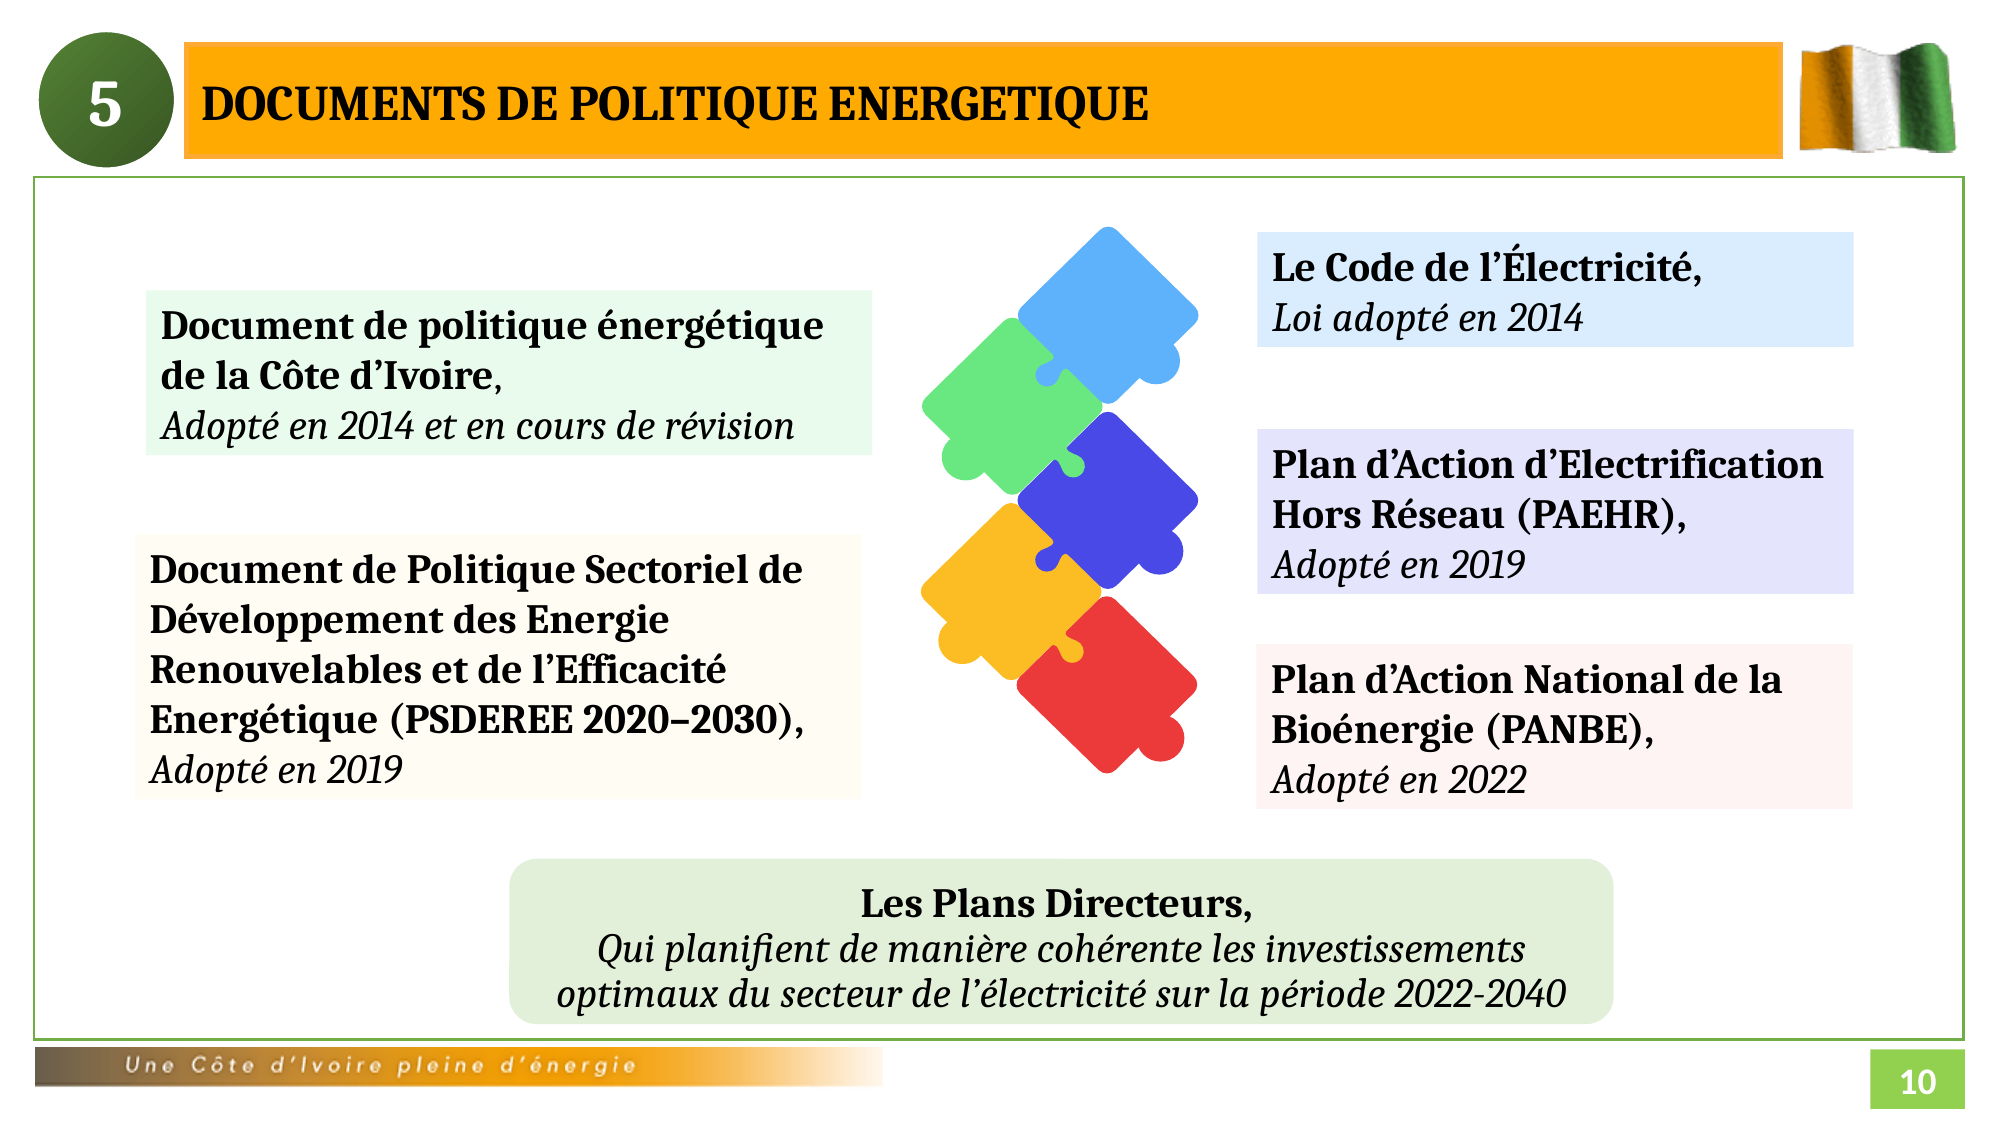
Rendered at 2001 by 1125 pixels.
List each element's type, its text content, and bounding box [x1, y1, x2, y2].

text_box Plan d’Action d’Electrification Hors Réseau (PAEHR), Adopté en 2019 [1257, 429, 1854, 594]
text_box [1016, 411, 1200, 589]
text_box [920, 317, 1104, 495]
text_box Le Code de l’Électricité, Loi adopté en 2014 [1257, 232, 1854, 347]
title DOCUMENTS DE POLITIQUE ENERGETIQUE [185, 43, 1782, 157]
list [33, 176, 1965, 1041]
text_box Document de Politique Sectoriel de Développement des Energie Renouvelables et de l’Efficacité Energétique (PSDEREE 2020–2030), Adopté en 2019 [134, 534, 862, 800]
text_box Document de politique énergétique de la Côte d’Ivoire, Adopté en 2014 et en cours de révision [146, 290, 873, 456]
picture [35, 1047, 883, 1090]
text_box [1015, 596, 1199, 774]
text_box Les Plans Directeurs, Qui planifient de manière cohérente les investissements optimaux du secteur de l’électricité sur la période 2022-2040 [509, 858, 1614, 1025]
picture [1798, 43, 1964, 153]
text_box 5 [35, 29, 178, 171]
text_box Plan d’Action National de la Bioénergie (PANBE), Adopté en 2022 [1256, 644, 1853, 809]
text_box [919, 502, 1103, 681]
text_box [1016, 226, 1200, 404]
